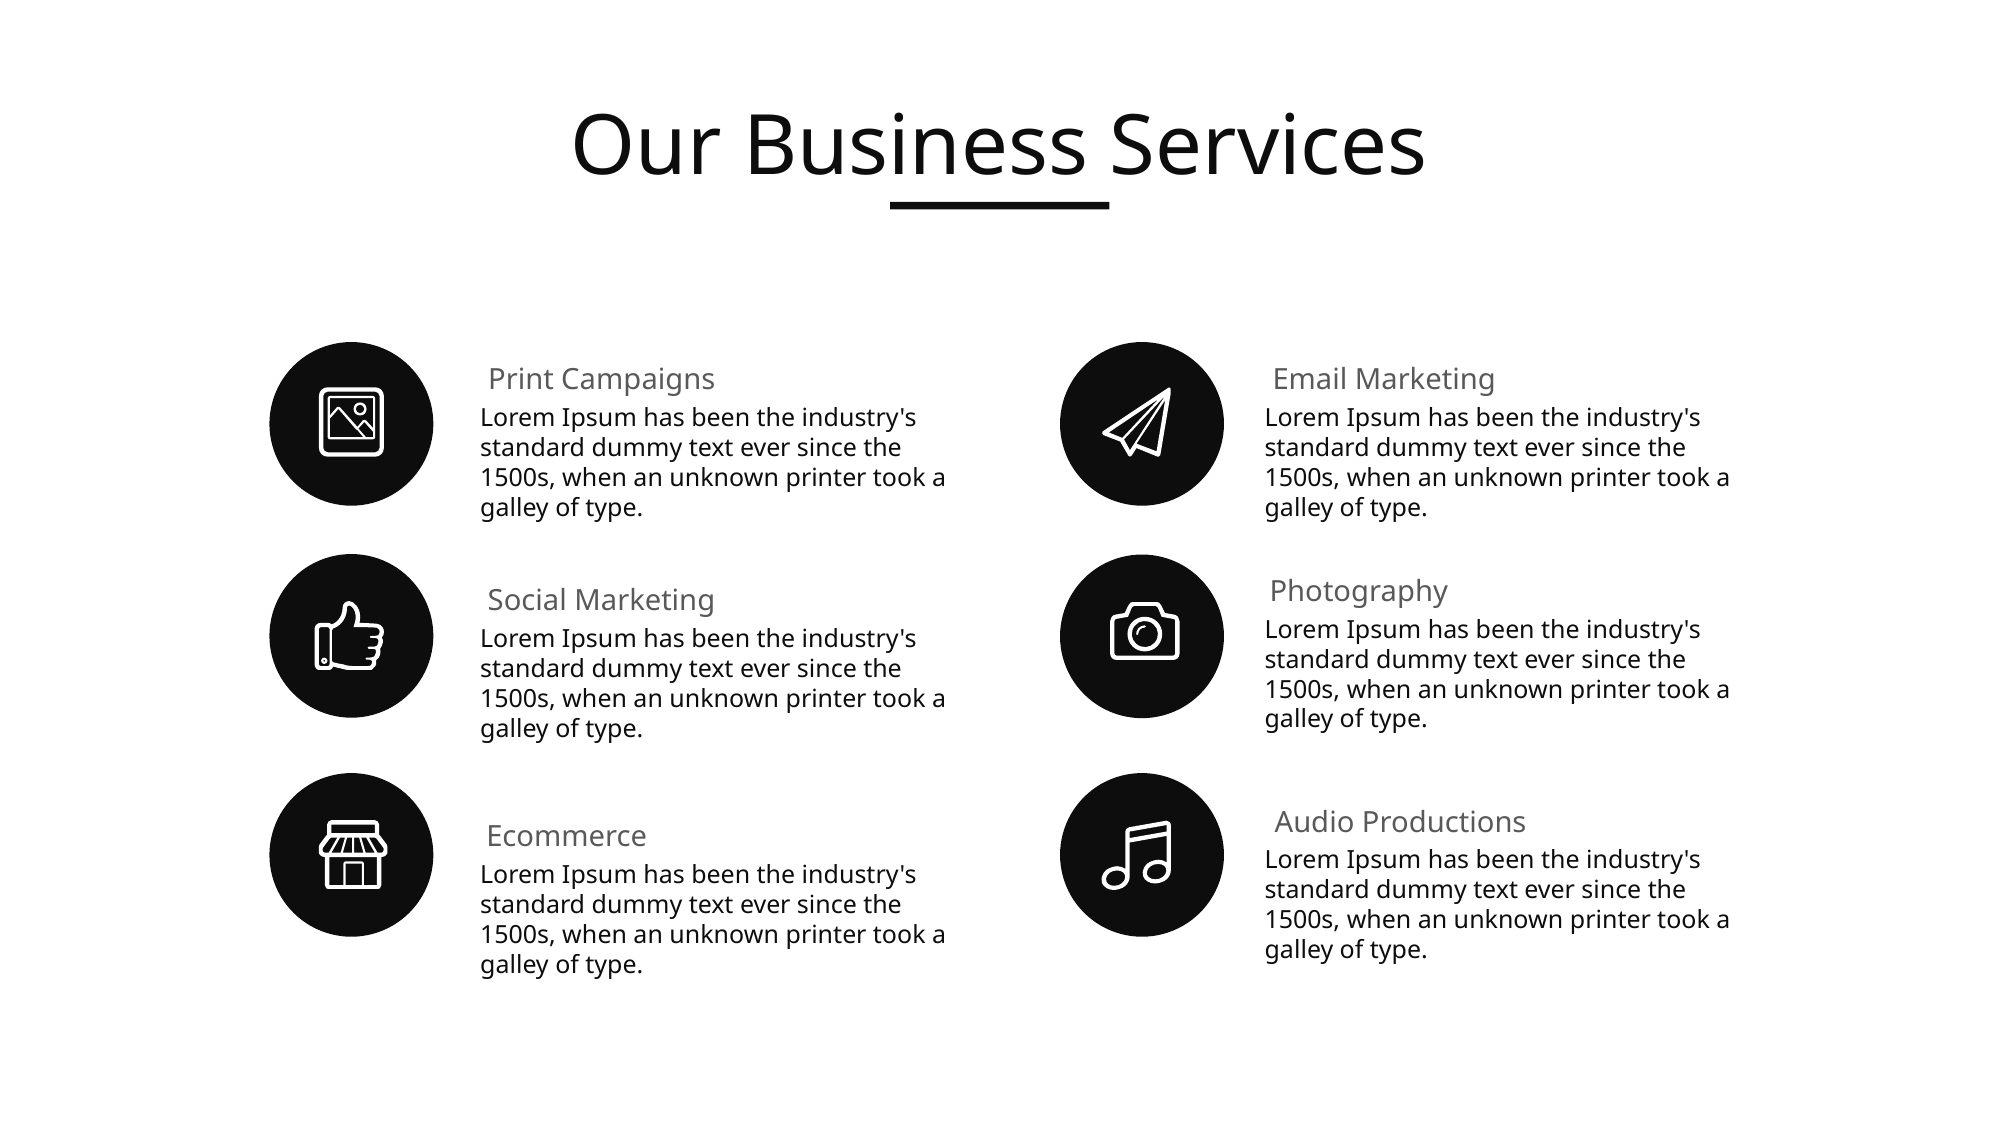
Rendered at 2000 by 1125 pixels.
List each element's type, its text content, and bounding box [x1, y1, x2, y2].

text_box [267, 551, 436, 720]
text_box [1057, 339, 1227, 508]
text_box [267, 339, 436, 508]
text_box [267, 770, 436, 939]
text_box Audio Productions [1259, 795, 1542, 836]
text_box [888, 200, 1111, 211]
text_box Lorem Ipsum has been the industry's standard dummy text ever since the 1500s, when an unknown printer took a galley of type. [465, 394, 973, 529]
text_box Ecommerce [471, 809, 663, 851]
picture [1101, 820, 1172, 891]
picture [318, 387, 385, 457]
text_box [1057, 552, 1227, 721]
text_box Print Campaigns [473, 353, 731, 394]
text_box Photography [1254, 564, 1464, 605]
text_box Our Business Services [0, 96, 2000, 187]
picture [1109, 601, 1180, 661]
text_box Lorem Ipsum has been the industry's standard dummy text ever since the 1500s, when an unknown printer took a galley of type. [465, 851, 973, 986]
picture [318, 820, 388, 890]
text_box Lorem Ipsum has been the industry's standard dummy text ever since the 1500s, when an unknown printer took a galley of type. [1249, 605, 1757, 741]
text_box Lorem Ipsum has been the industry's standard dummy text ever since the 1500s, when an unknown printer took a galley of type. [1249, 394, 1757, 529]
text_box Email Marketing [1257, 353, 1511, 394]
picture [313, 601, 385, 671]
text_box Social Marketing [472, 573, 731, 615]
picture [1101, 387, 1171, 458]
text_box Lorem Ipsum has been the industry's standard dummy text ever since the 1500s, when an unknown printer took a galley of type. [1249, 836, 1757, 972]
text_box [1057, 770, 1227, 939]
text_box Lorem Ipsum has been the industry's standard dummy text ever since the 1500s, when an unknown printer took a galley of type. [465, 615, 973, 750]
